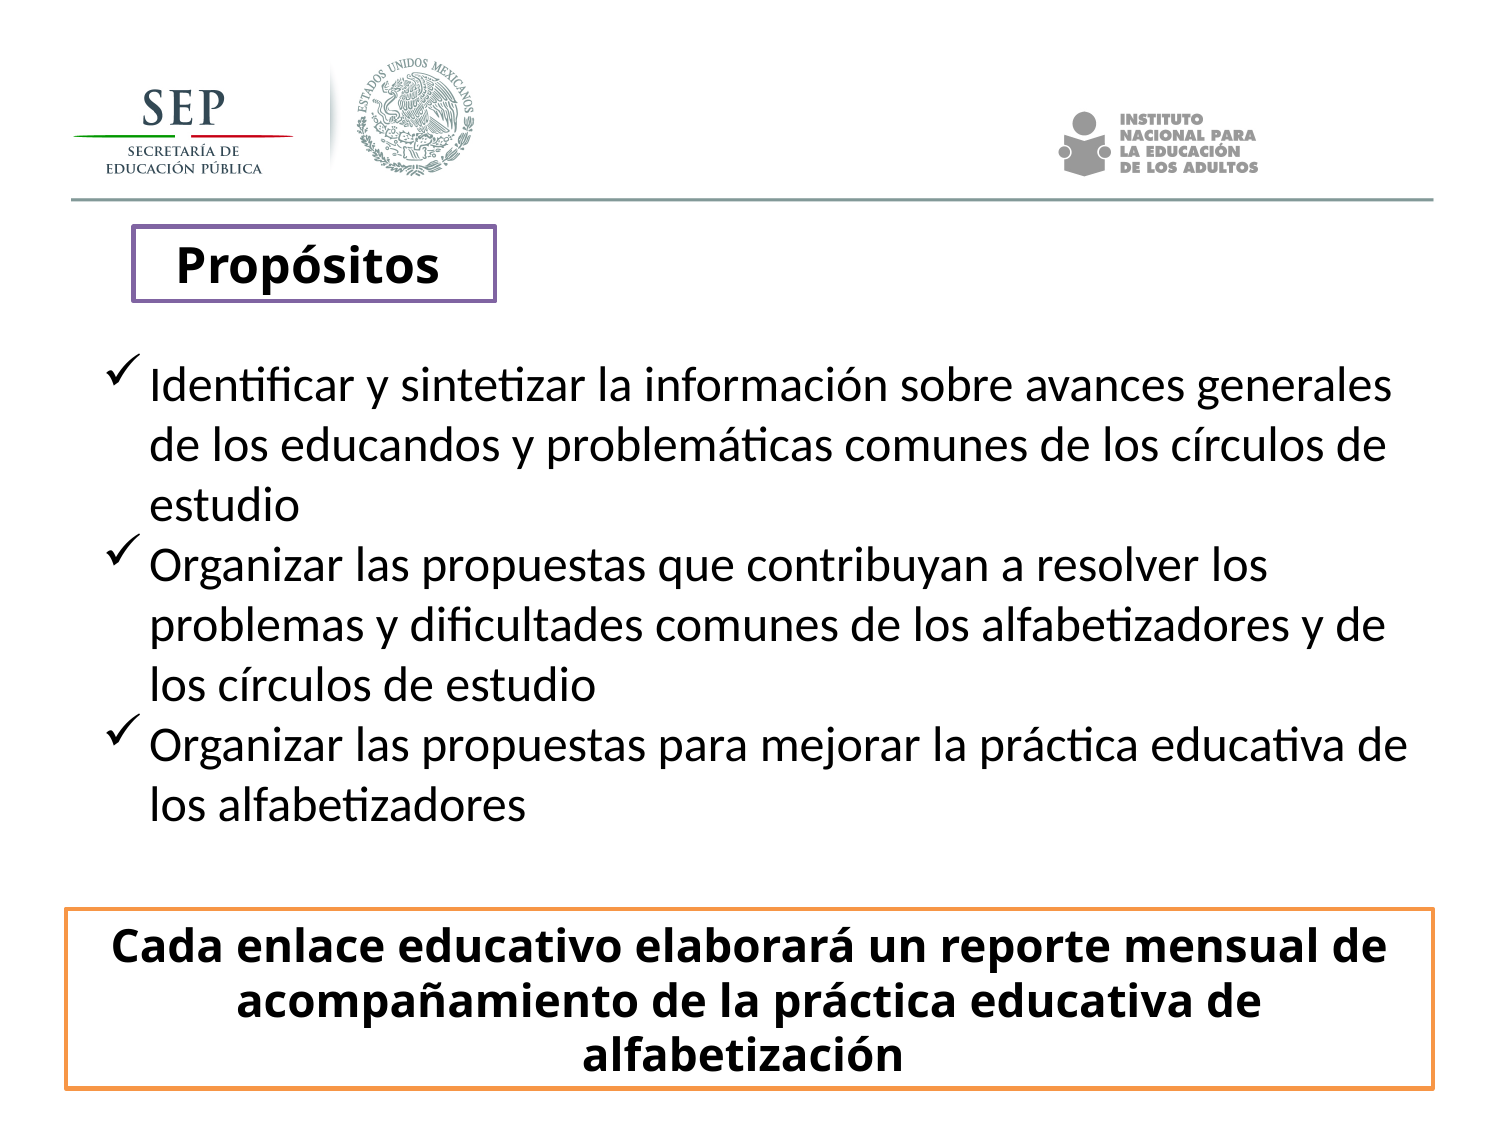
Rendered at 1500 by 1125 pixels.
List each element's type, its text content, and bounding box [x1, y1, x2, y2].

picture [71, 0, 1494, 1125]
text_box Identificar y sintetizar la información sobre avances generales de los educandos y problemáticas comunes de los círculos de estudio Organizar las propuestas que contribuyan a resolver los problemas y dificultades comunes de los alfabetizadores y de los círculos de estudio Organizar las propuestas para mejorar la práctica educativa de los alfabetizadores [85, 342, 1432, 841]
text_box Cada enlace educativo elaborará un reporte mensual de acompañamiento de la práctica educativa de alfabetización [64, 907, 1435, 1091]
text_box Propósitos [131, 224, 497, 303]
